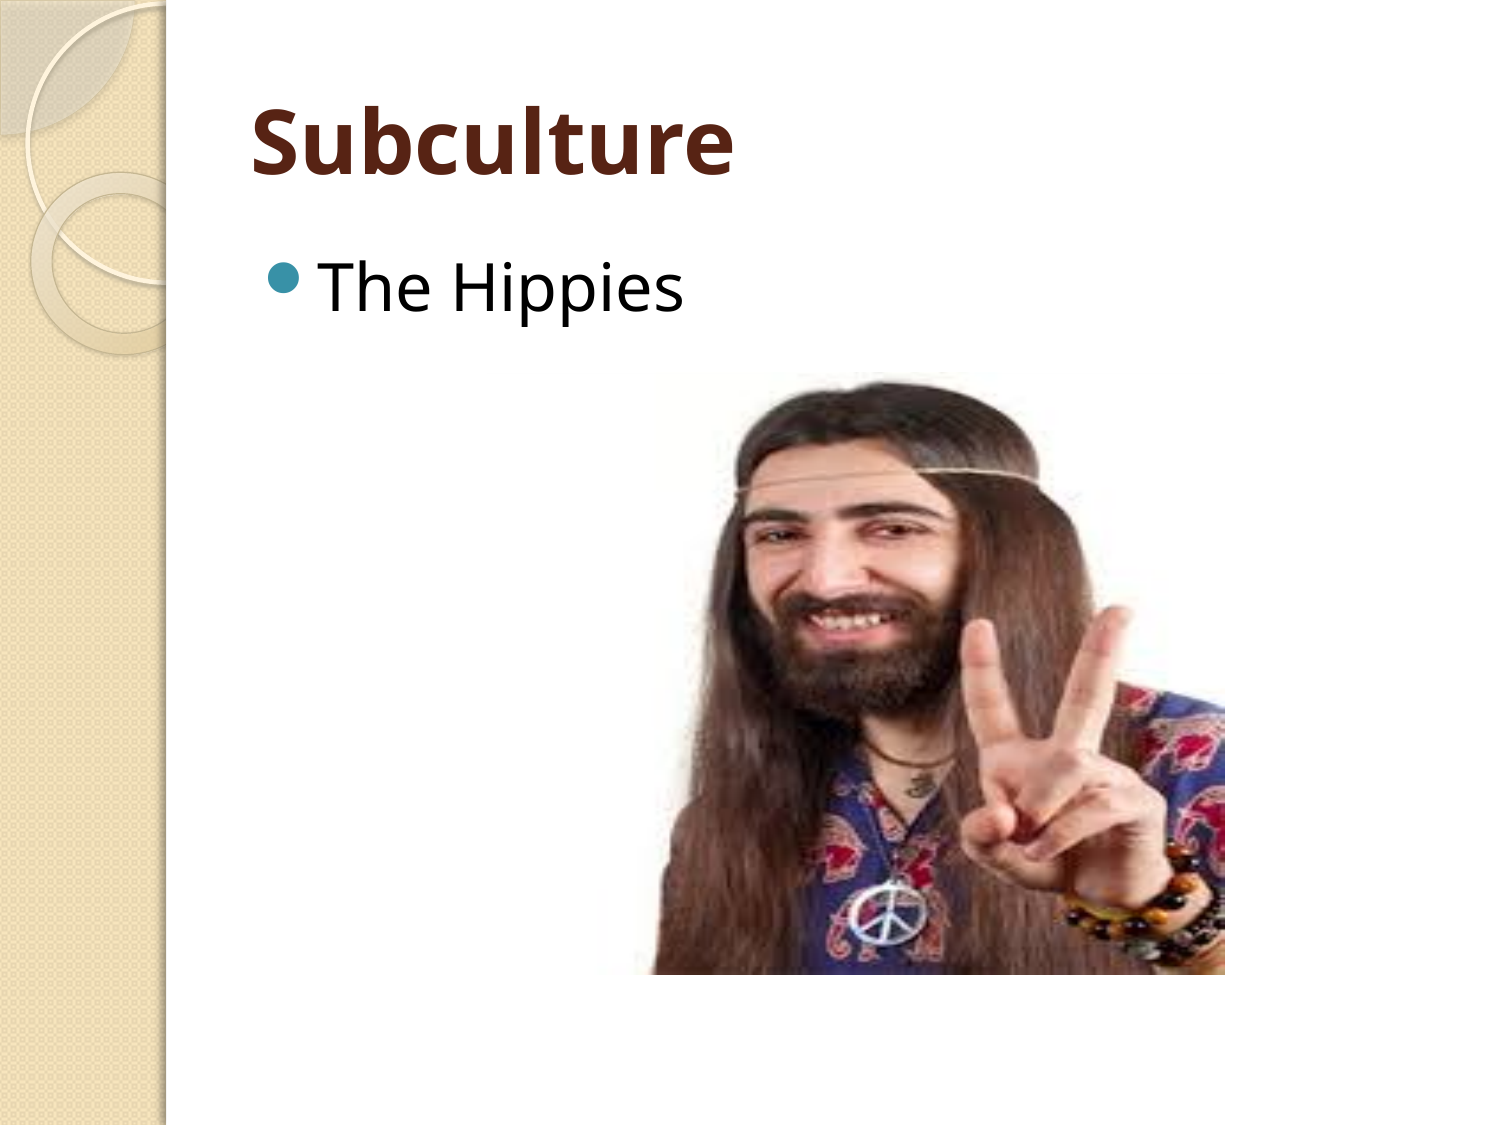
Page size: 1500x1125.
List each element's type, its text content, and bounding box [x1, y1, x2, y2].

title Subculture [235, 45, 1466, 233]
list The Hippies [235, 237, 1466, 1025]
picture [487, 372, 1226, 976]
